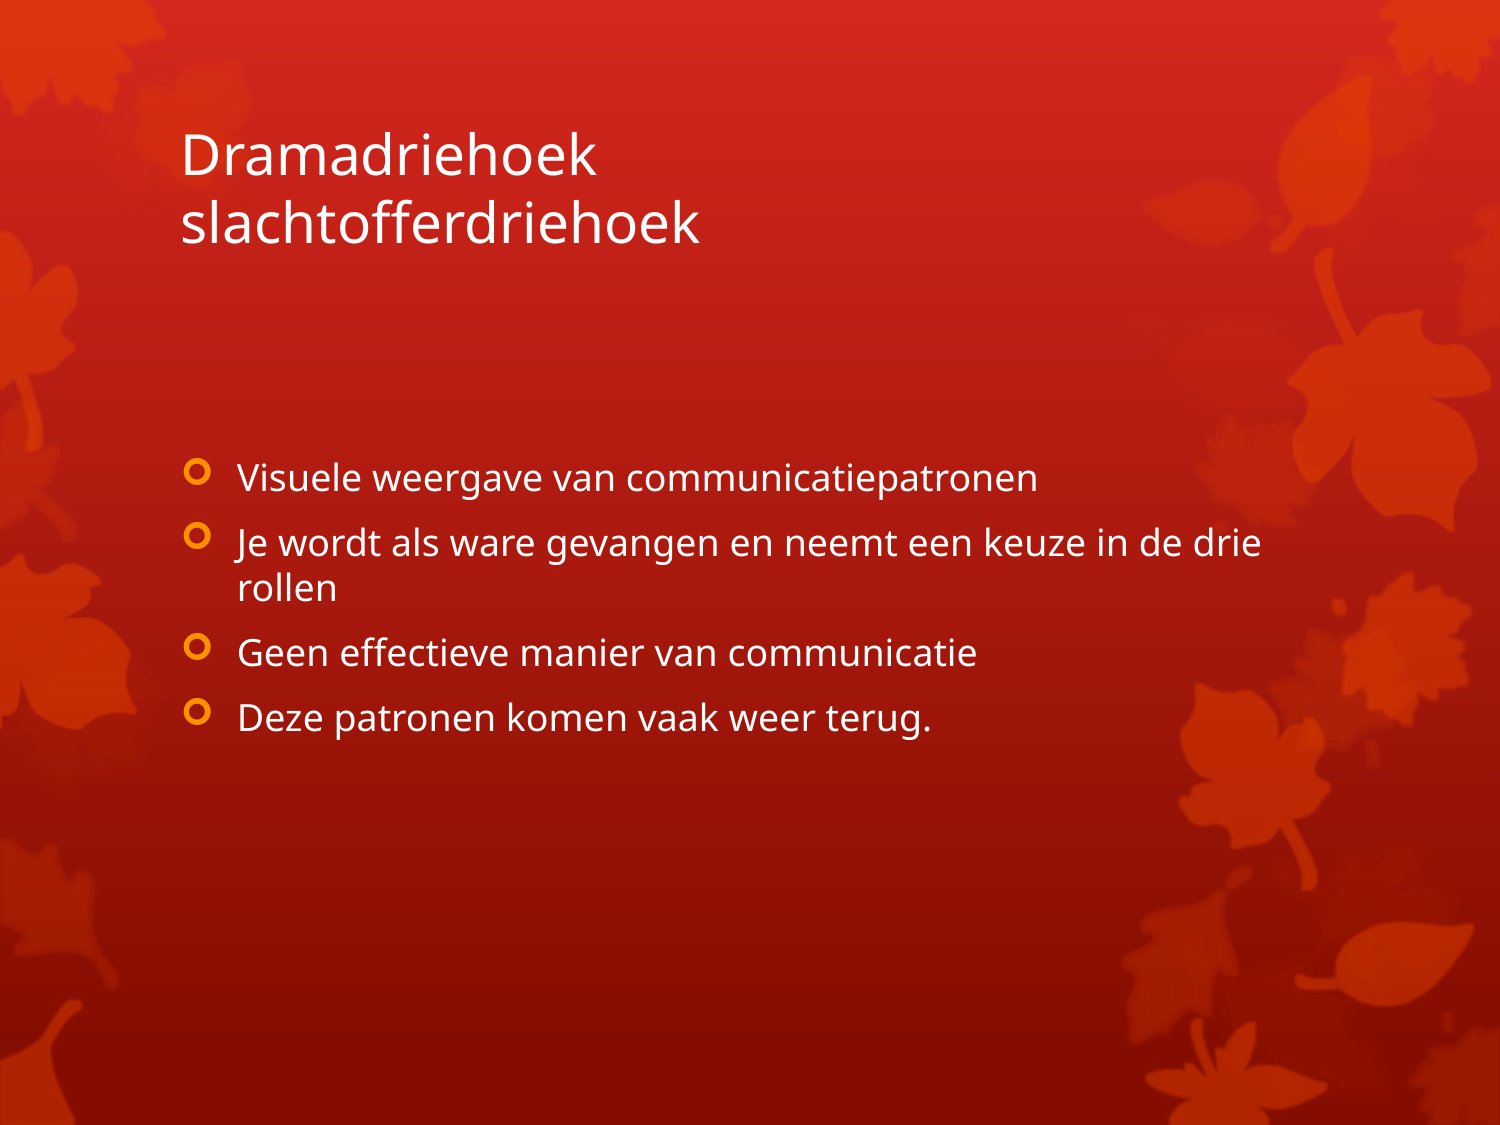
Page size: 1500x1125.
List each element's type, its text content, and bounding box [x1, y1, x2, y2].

list Visuele weergave van communicatiepatronen Je wordt als ware gevangen en neemt een keuze in de drie rollen Geen effectieve manier van communicatie Deze patronen komen vaak weer terug. [165, 296, 1335, 962]
title Dramadriehoek slachtofferdriehoek [165, 110, 1335, 263]
